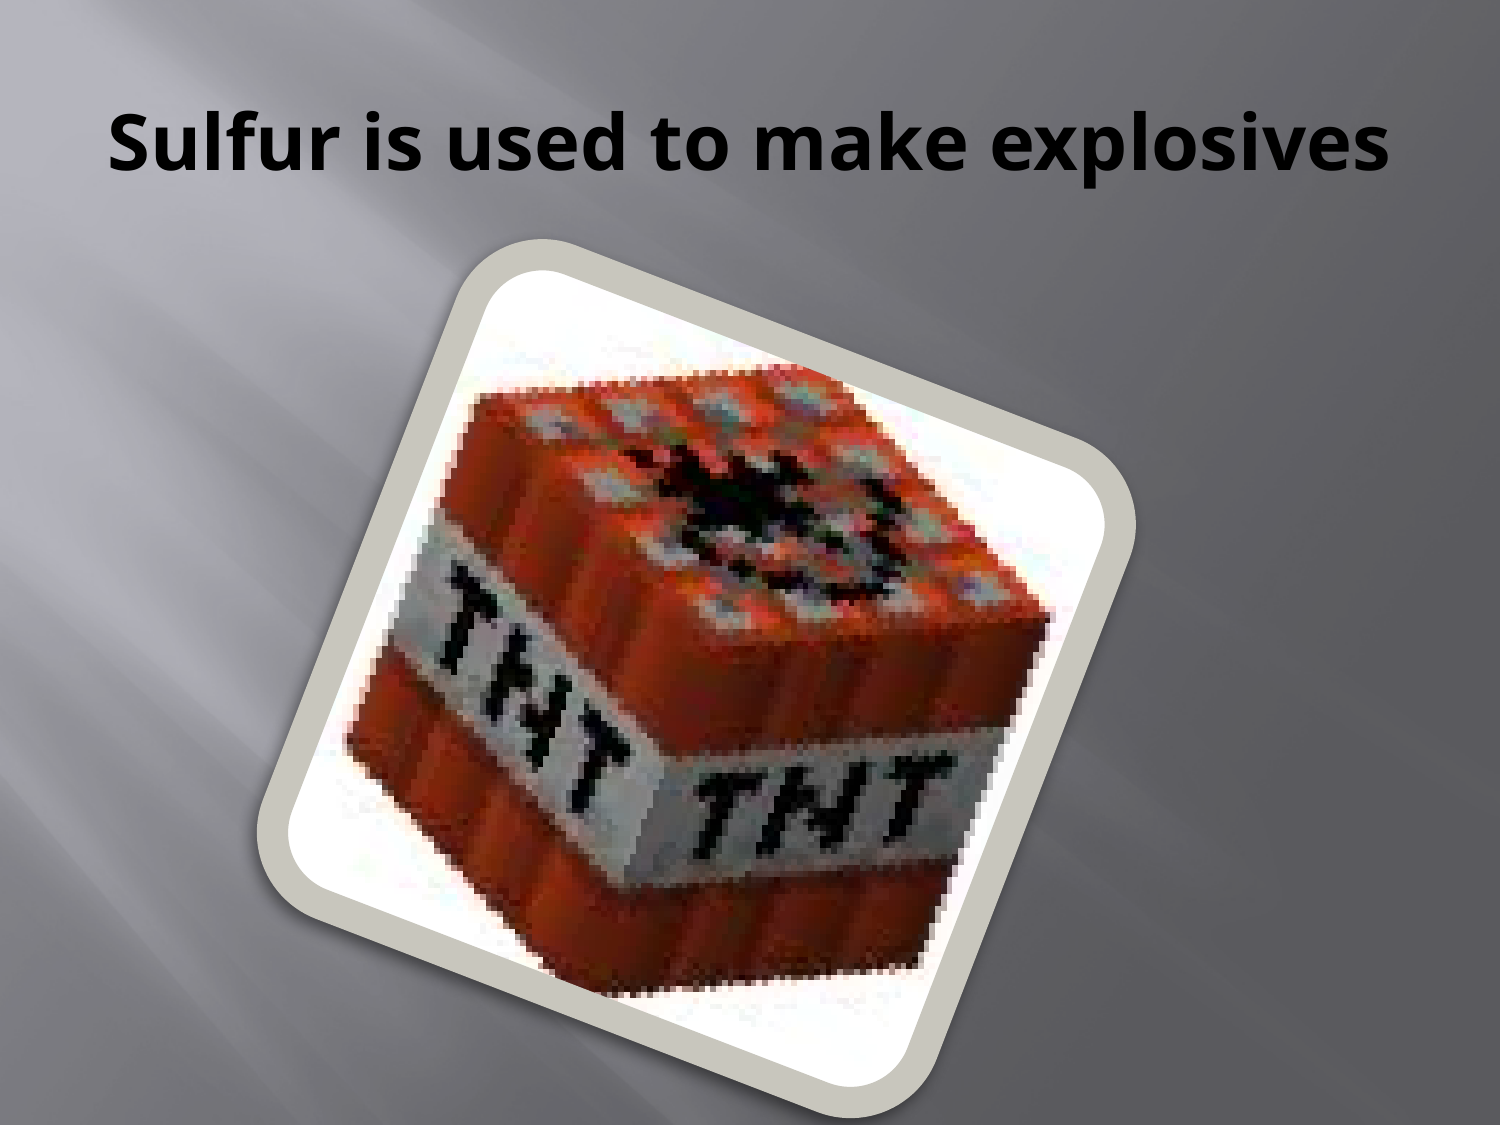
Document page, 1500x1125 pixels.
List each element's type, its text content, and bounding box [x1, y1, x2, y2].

picture [289, 271, 1104, 1086]
title Sulfur is used to make explosives [75, 45, 1425, 233]
